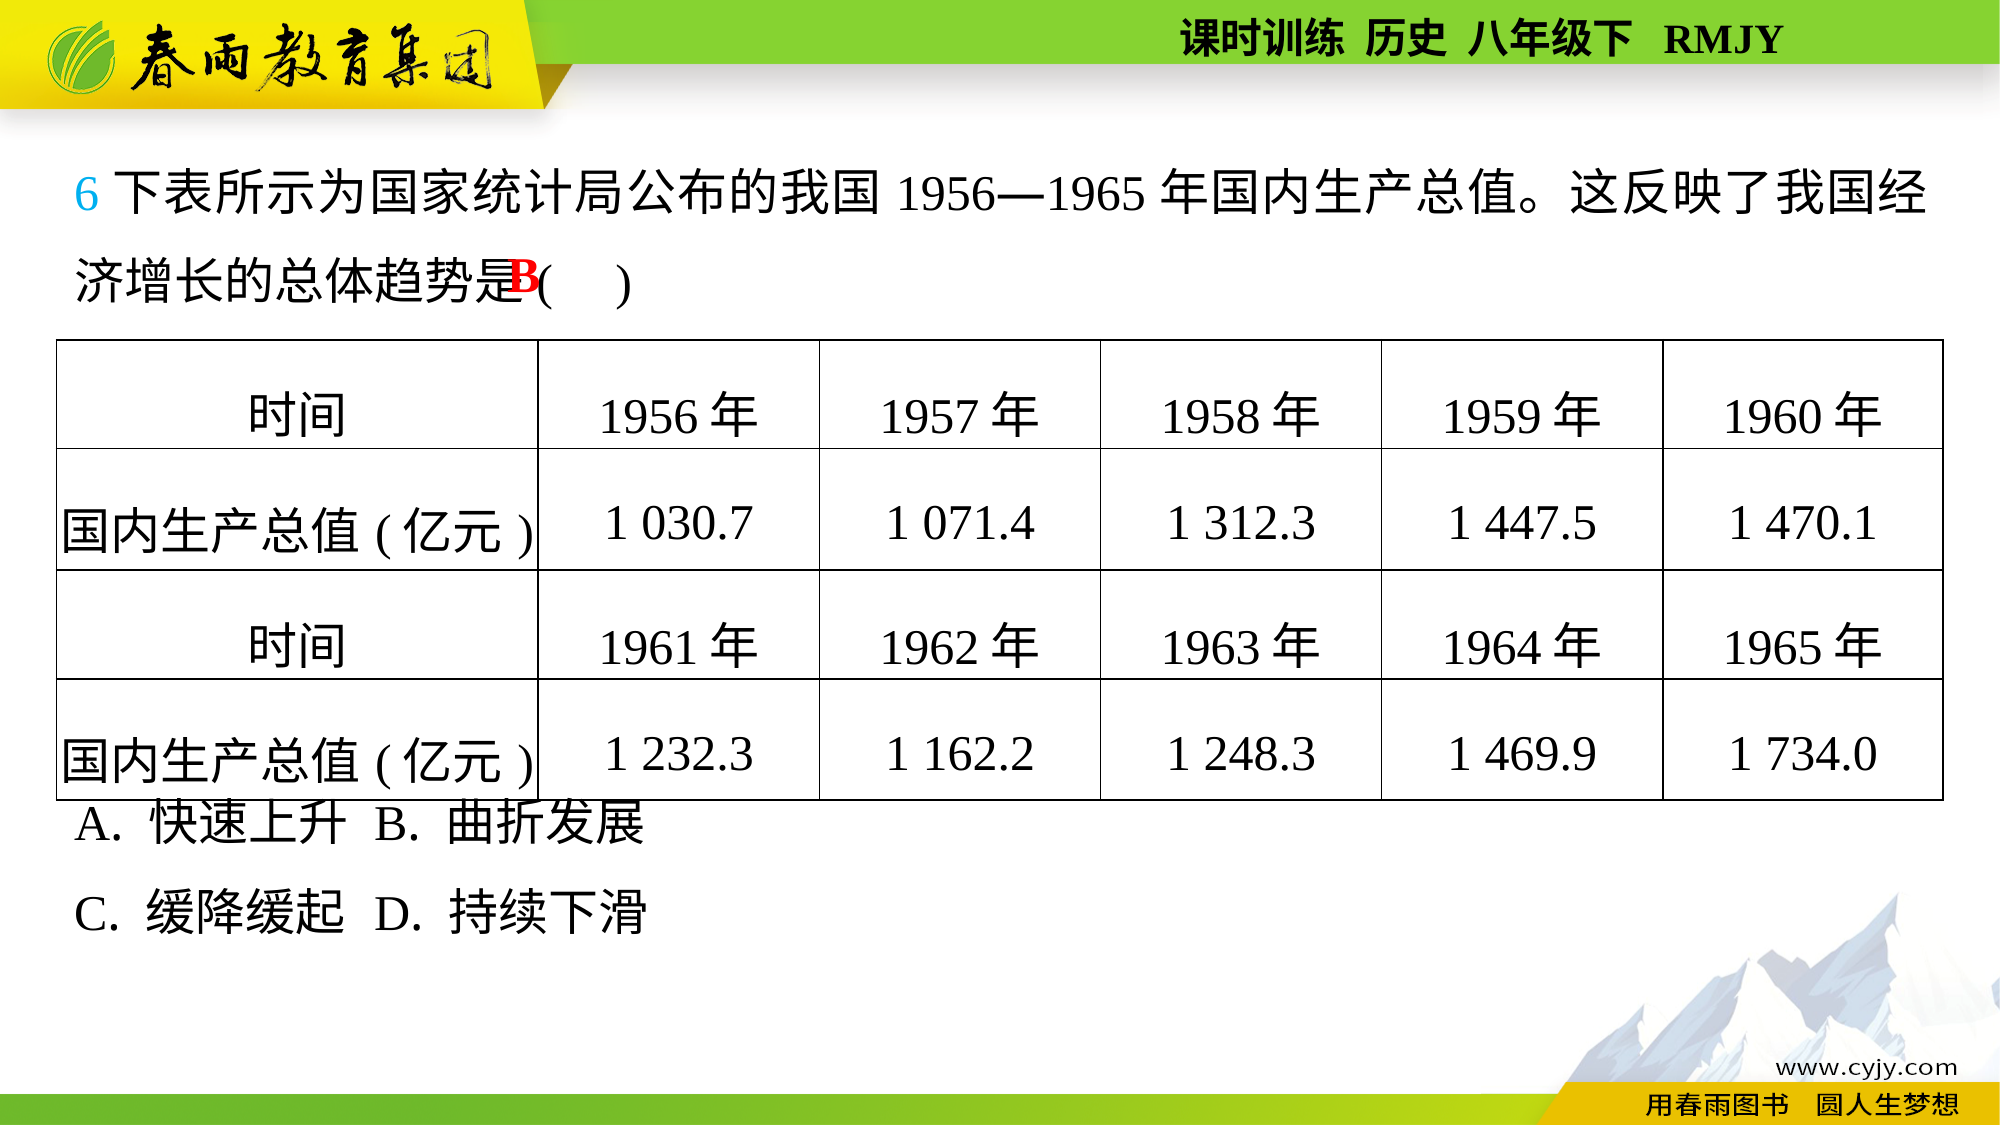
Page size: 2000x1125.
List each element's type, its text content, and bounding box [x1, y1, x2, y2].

table_cell 时间 [57, 571, 537, 678]
table_header 1960年 [1664, 341, 1942, 448]
table_cell 1 071.4 [820, 449, 1100, 569]
table_cell 国内生产总值(亿元) [57, 449, 537, 569]
list 6下表所示为国家统计局公布的我国1956—1965年国内生产总值。这反映了我国经济增长的总体趋势是( ) A. 快速上升 B. 曲折发展 C. 缓降缓起 D. 持续下滑 [59, 122, 1944, 339]
table_cell 1 232.3 [539, 680, 819, 799]
table_cell 1 734.0 [1664, 680, 1942, 799]
table_cell 1 248.3 [1101, 680, 1381, 799]
text_box B [492, 235, 556, 310]
table_header 1957年 [820, 341, 1100, 448]
table_cell 1 469.9 [1382, 680, 1662, 799]
table_cell 1962年 [820, 571, 1100, 678]
picture [0, 0, 2000, 1125]
table_header 时间 [57, 341, 537, 448]
table_cell 1 162.2 [820, 680, 1100, 799]
list 6下表所示为国家统计局公布的我国1956—1965年国内生产总值。这反映了我国经济增长的总体趋势是( ) A. 快速上升 B. 曲折发展 C. 缓降缓起 D. 持续下滑 [59, 801, 1944, 956]
table_header 1959年 [1382, 341, 1662, 448]
table_cell 1 312.3 [1101, 449, 1381, 569]
table_cell 1961年 [539, 571, 819, 678]
table_header 1958年 [1101, 341, 1381, 448]
table_cell 1964年 [1382, 571, 1662, 678]
table_header 1956年 [539, 341, 819, 448]
table_cell 1965年 [1664, 571, 1942, 678]
table_cell 1 030.7 [539, 449, 819, 569]
table_cell 1963年 [1101, 571, 1381, 678]
table_cell 1 447.5 [1382, 449, 1662, 569]
table_cell 1 470.1 [1664, 449, 1942, 569]
table_cell 国内生产总值(亿元) [57, 680, 537, 799]
